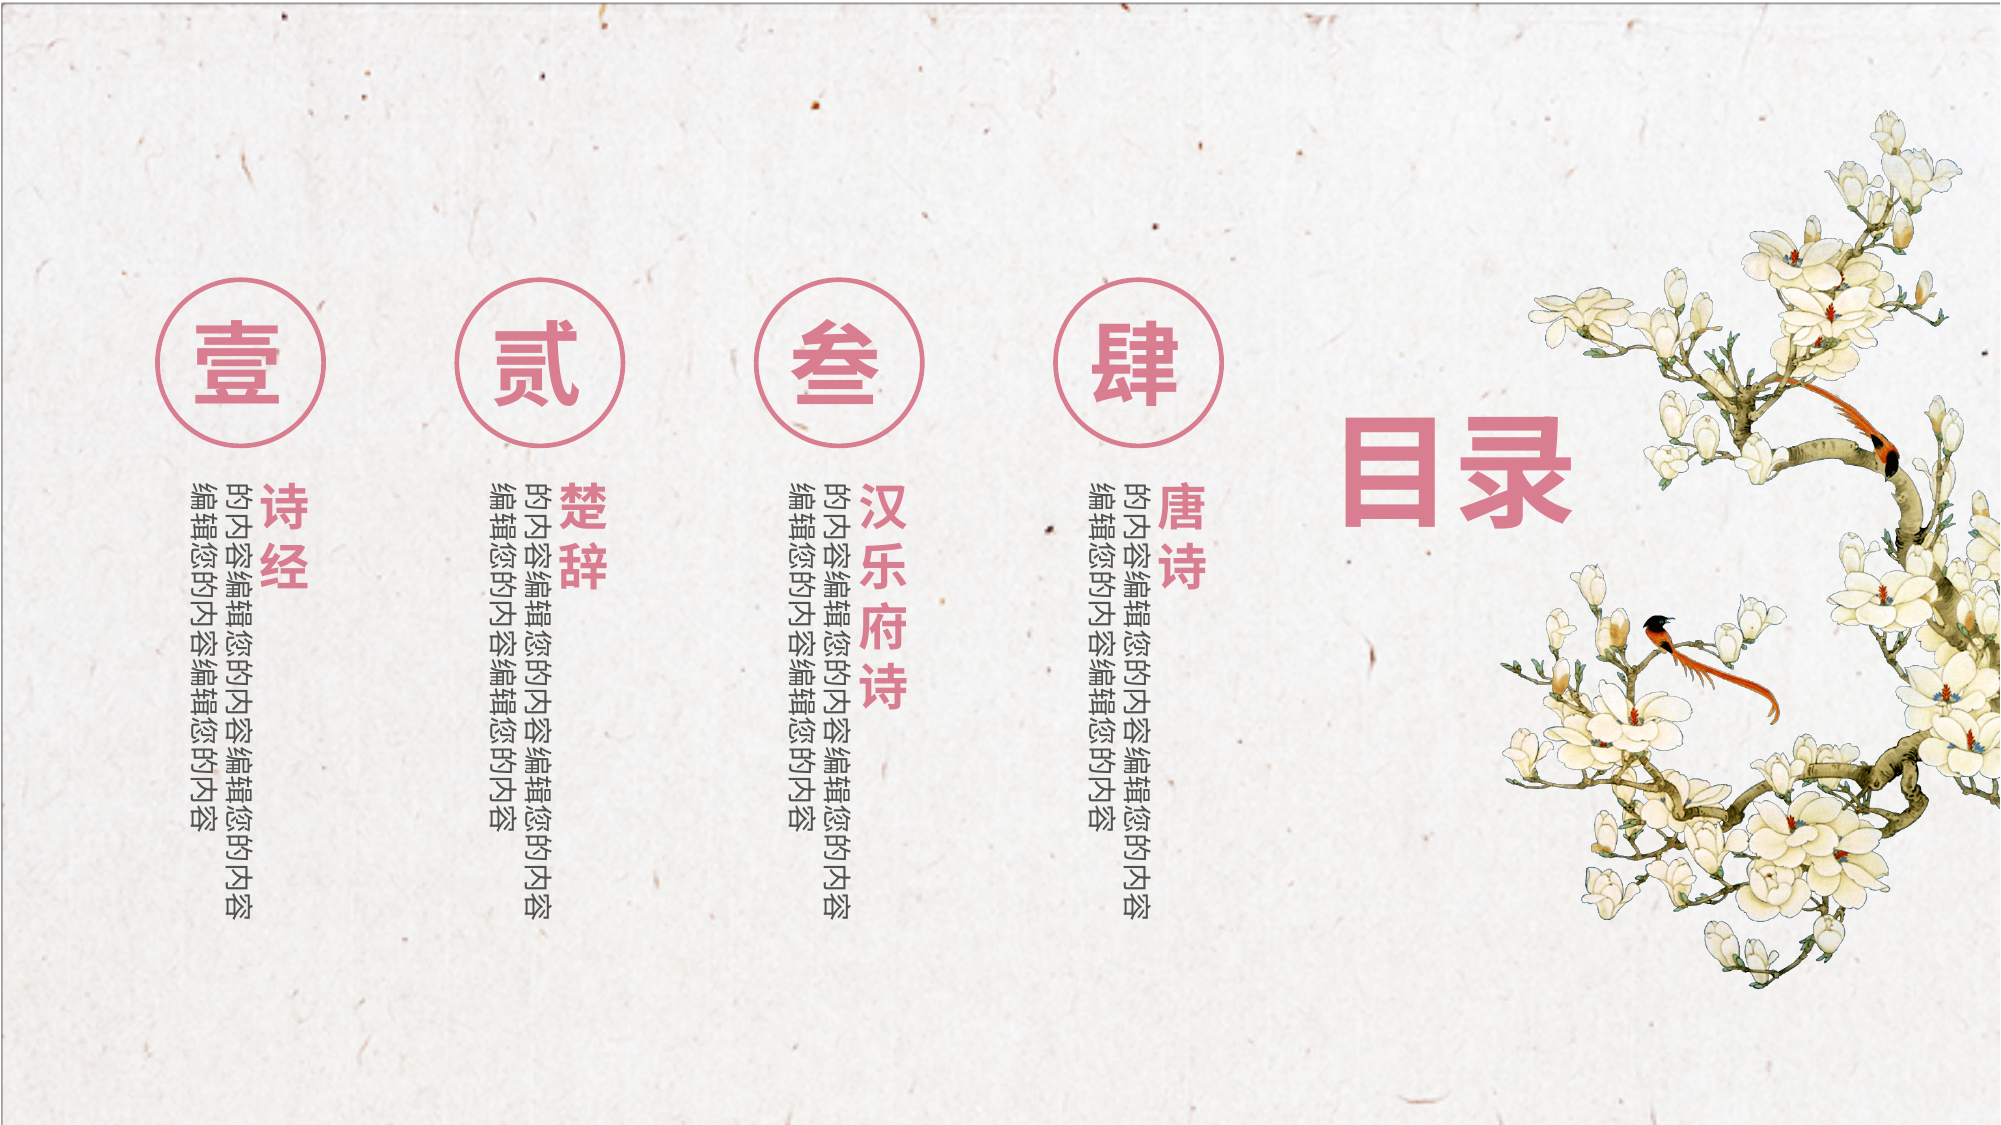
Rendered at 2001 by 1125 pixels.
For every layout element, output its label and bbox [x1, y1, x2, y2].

text_box [1055, 279, 1222, 962]
text_box [756, 279, 923, 962]
text_box [157, 279, 324, 962]
text_box [456, 279, 623, 962]
picture [0, 0, 2000, 1125]
